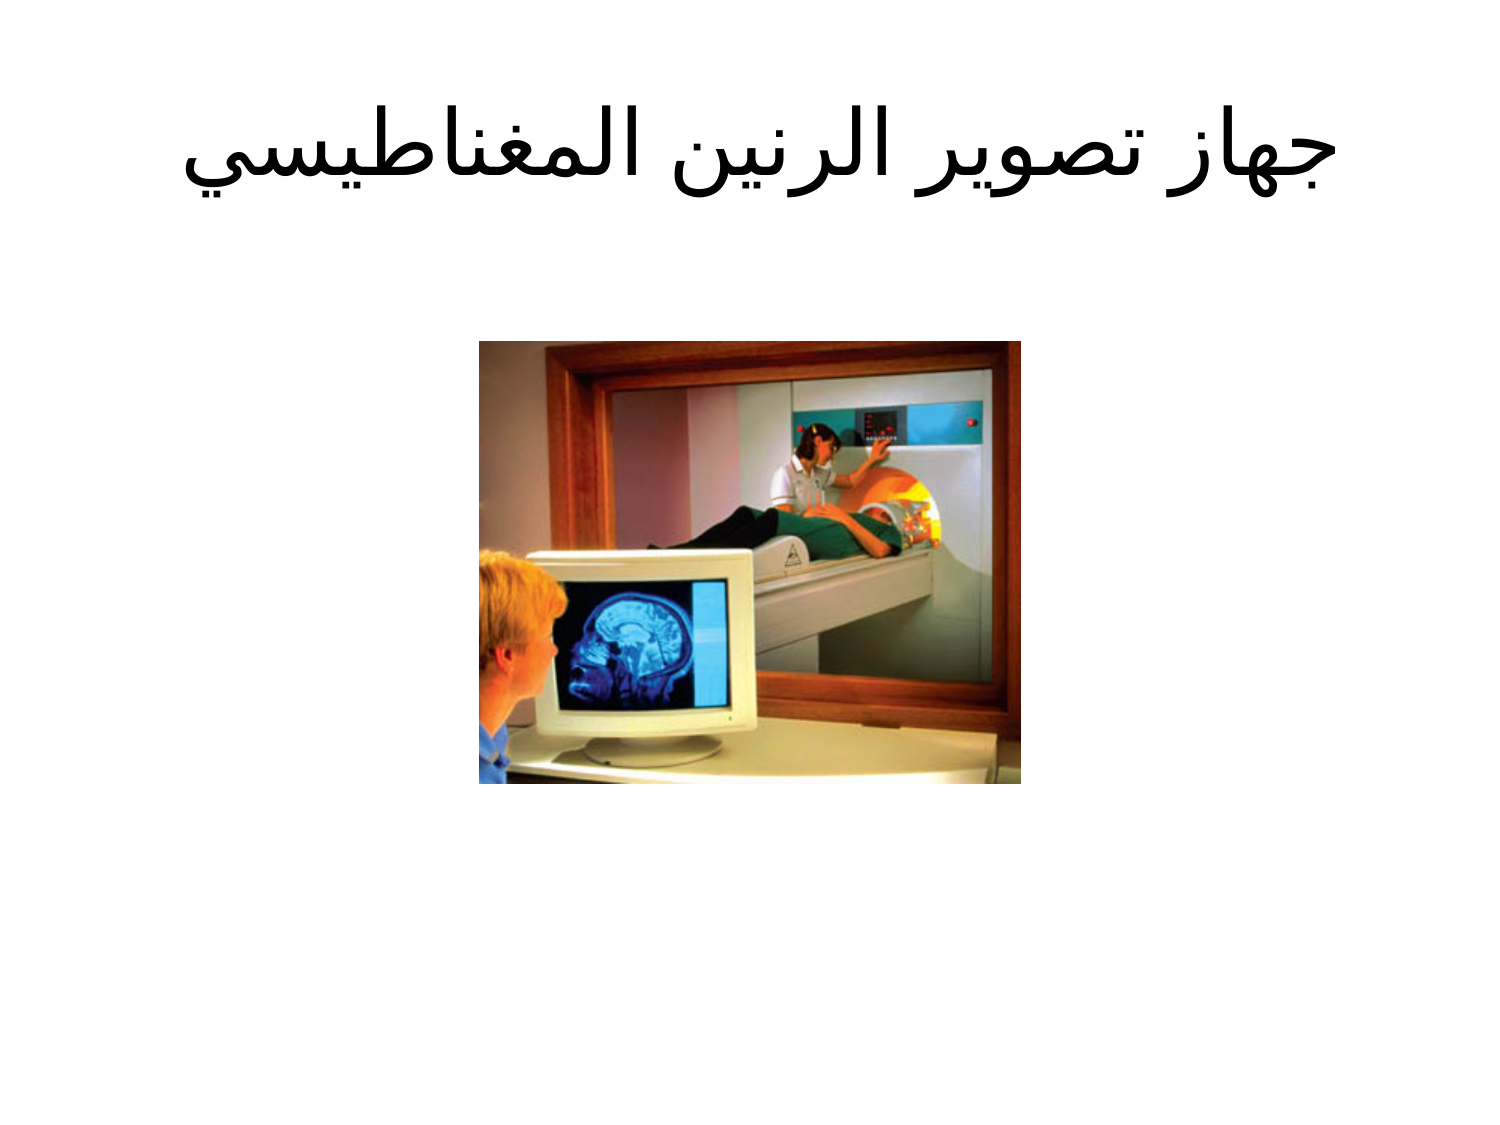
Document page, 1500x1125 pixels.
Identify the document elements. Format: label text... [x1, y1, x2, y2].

title جهاز تصوير الرنين المغناطيسي [75, 45, 1425, 233]
picture [478, 341, 1021, 784]
